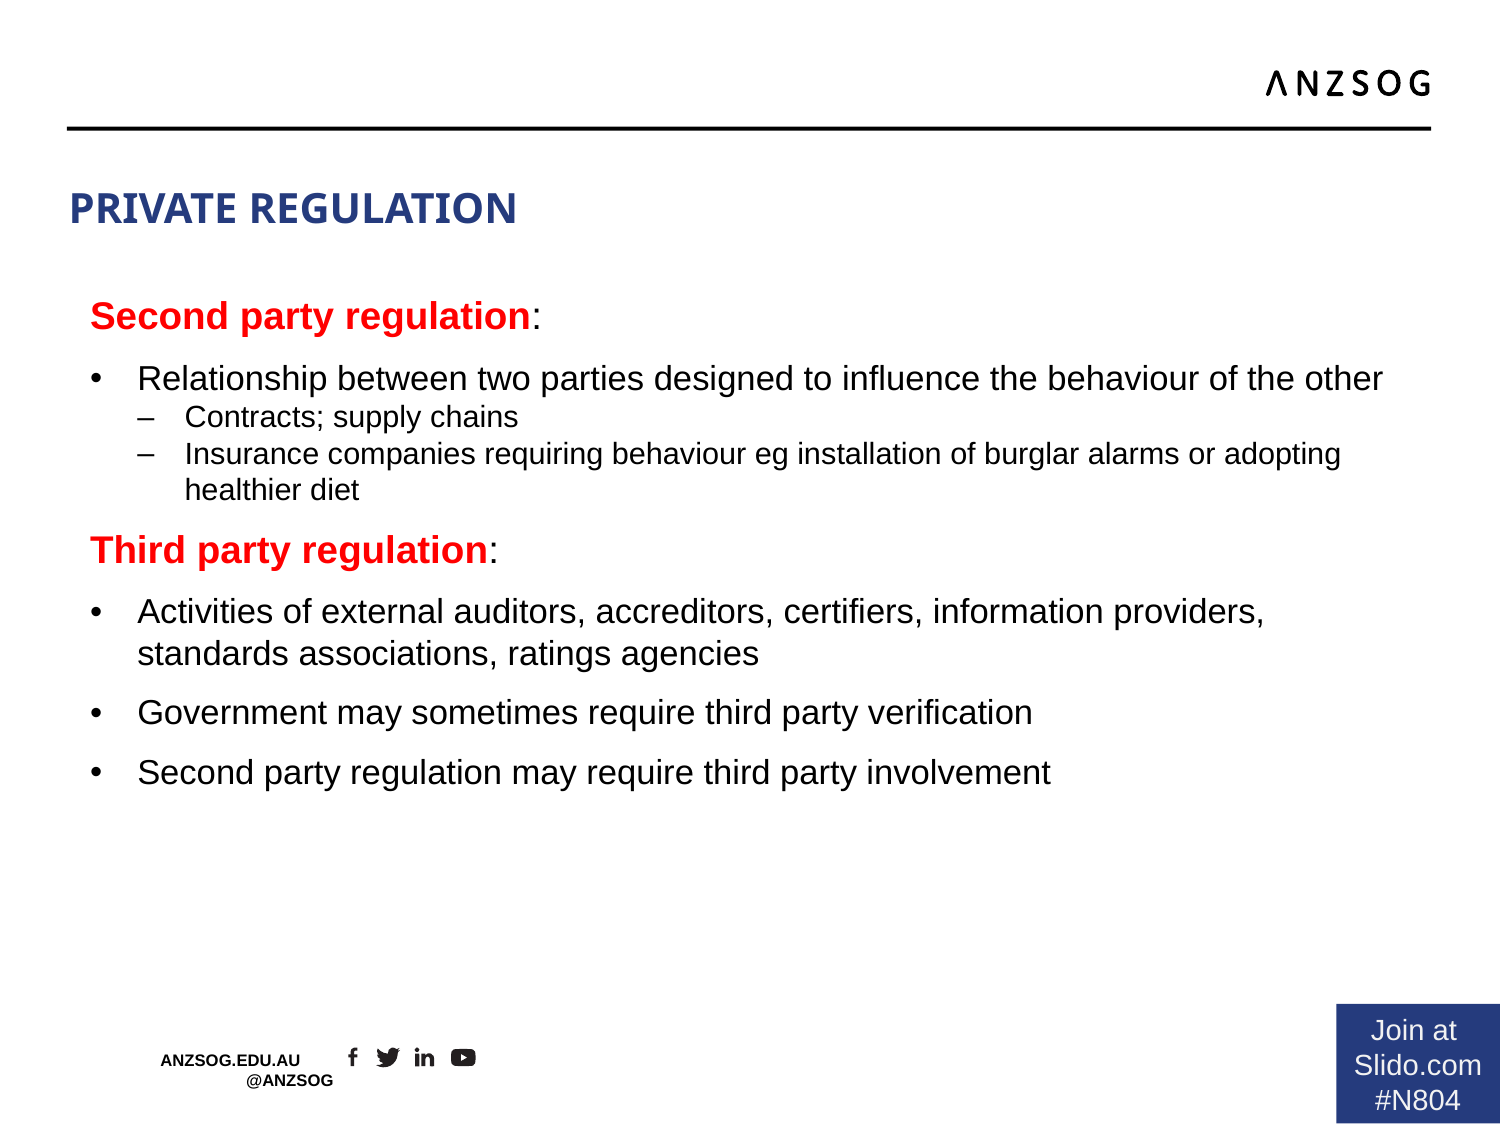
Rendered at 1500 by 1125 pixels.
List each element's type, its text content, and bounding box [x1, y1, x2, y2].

text_box Join at Slido.com #N804 [1336, 1003, 1500, 1124]
title Private regulation [53, 138, 1430, 240]
list Second party regulation: Relationship between two parties designed to influence the behaviour of the other Contracts; supply chains Insurance companies requiring behaviour eg installation of burglar alarms or adopting healthier diet Third party regulation: Activities of external auditors, accreditors, certifiers, information providers, standards associations, ratings agencies Government may sometimes require third party verification Second party regulation may require third party involvement [75, 285, 1425, 971]
